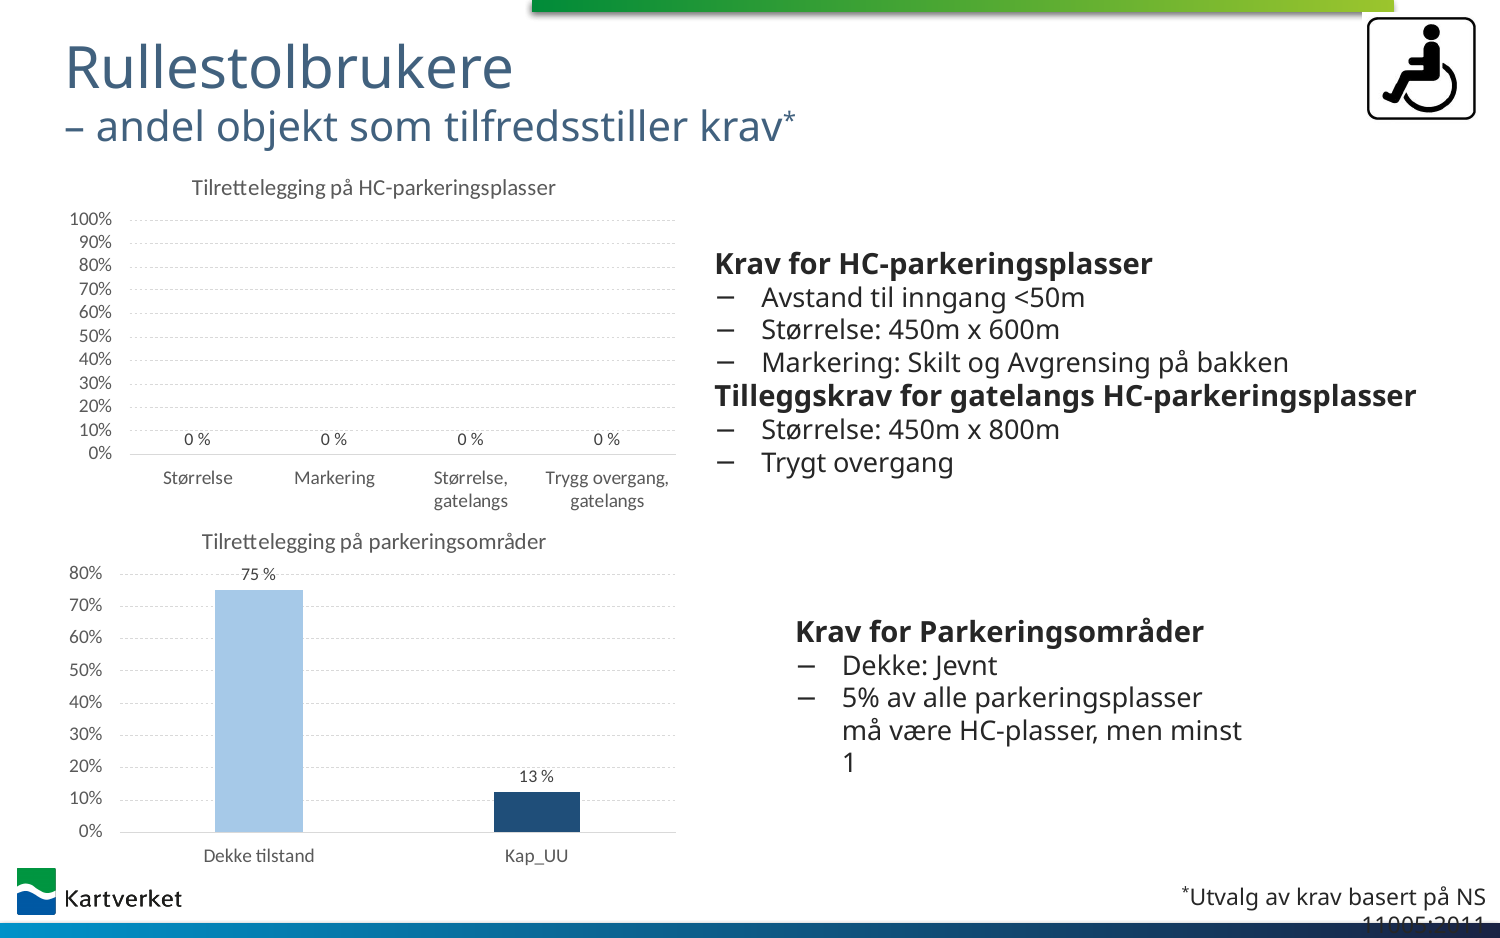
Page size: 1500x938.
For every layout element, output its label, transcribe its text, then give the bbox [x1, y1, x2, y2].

picture [1362, 12, 1481, 126]
picture [62, 166, 687, 519]
text_box Rullestolbrukere – andel objekt som tilfredsstiller krav* [49, 25, 1431, 158]
picture [62, 520, 687, 874]
text_box Krav for Parkeringsområder Dekke: Jevnt 5% av alle parkeringsplasser må være HC-plasser, men minst 1 [780, 605, 1261, 786]
text_box Krav for HC-parkeringsplasser Avstand til inngang <50m Størrelse: 450m x 600m Markering: Skilt og Avgrensing på bakken Tilleggskrav for gatelangs HC-parkeringsplasser Størrelse: 450m x 800m Trygt overgang [699, 237, 1433, 485]
text_box *Utvalg av krav basert på NS 11005:2011 [1068, 873, 1500, 938]
